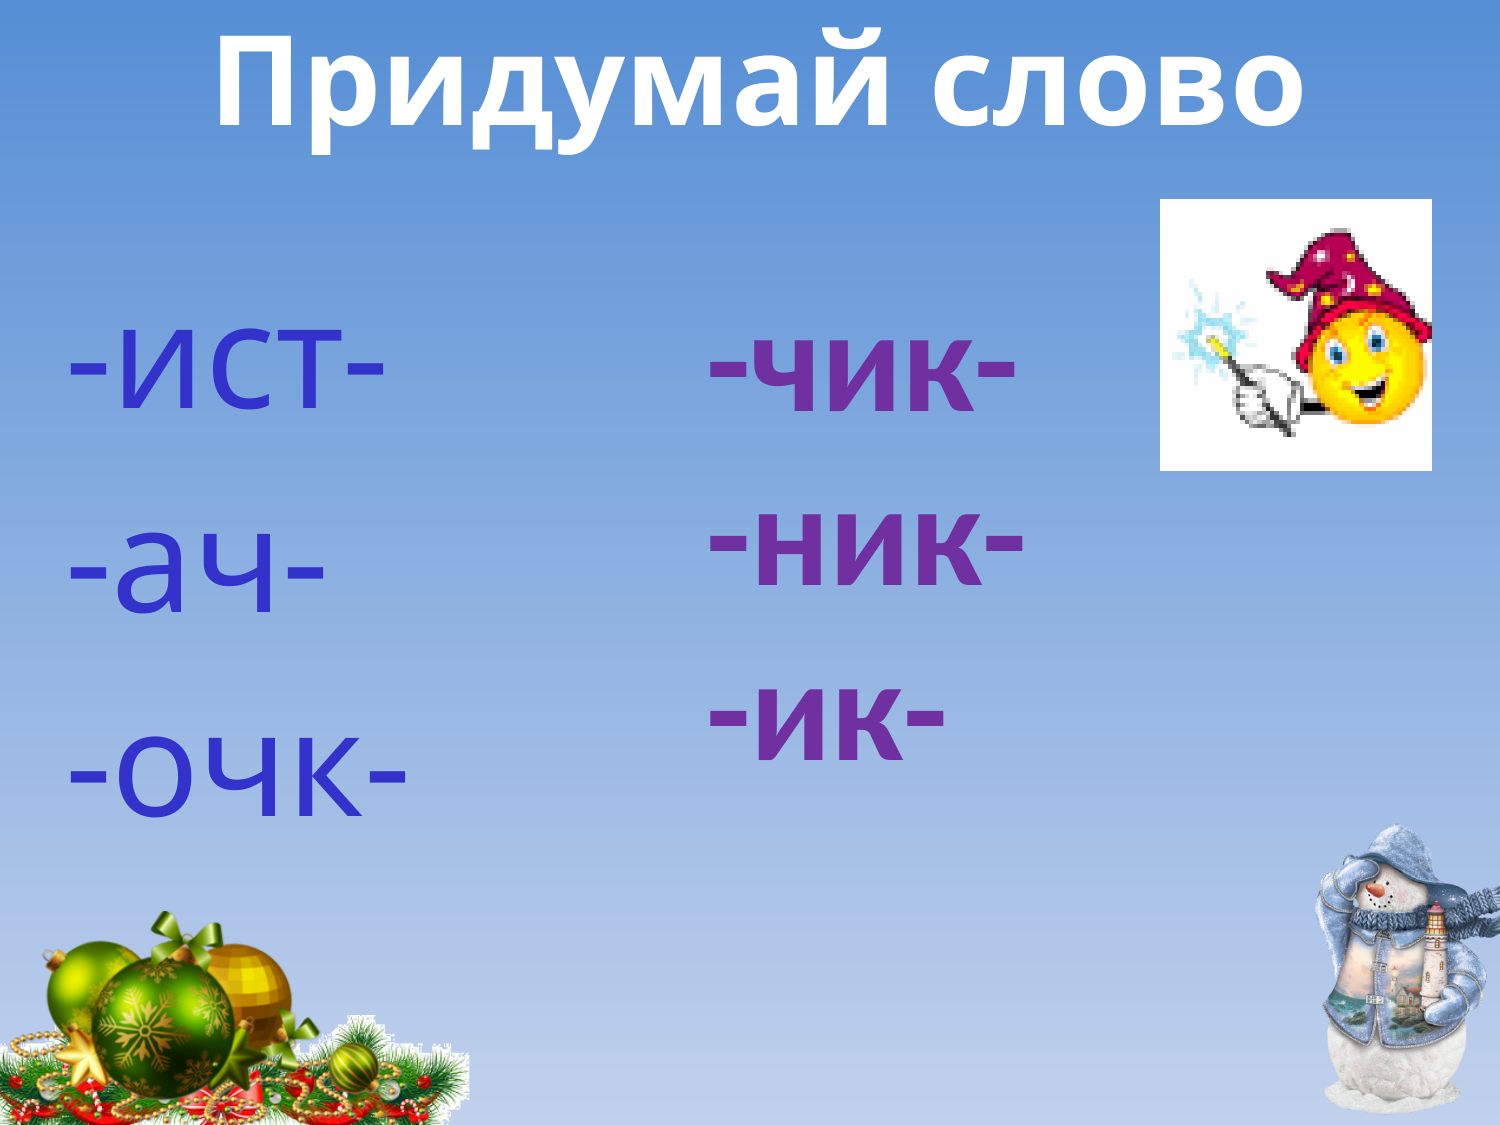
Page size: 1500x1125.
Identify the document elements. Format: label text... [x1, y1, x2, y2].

picture [1159, 198, 1432, 471]
picture [1289, 808, 1500, 1125]
title Придумай слово [17, 5, 1500, 145]
list -ист- -ач- -очк- [50, 254, 516, 998]
text_box -чик- -ник- -ик- [691, 257, 1278, 798]
picture [0, 911, 470, 1125]
